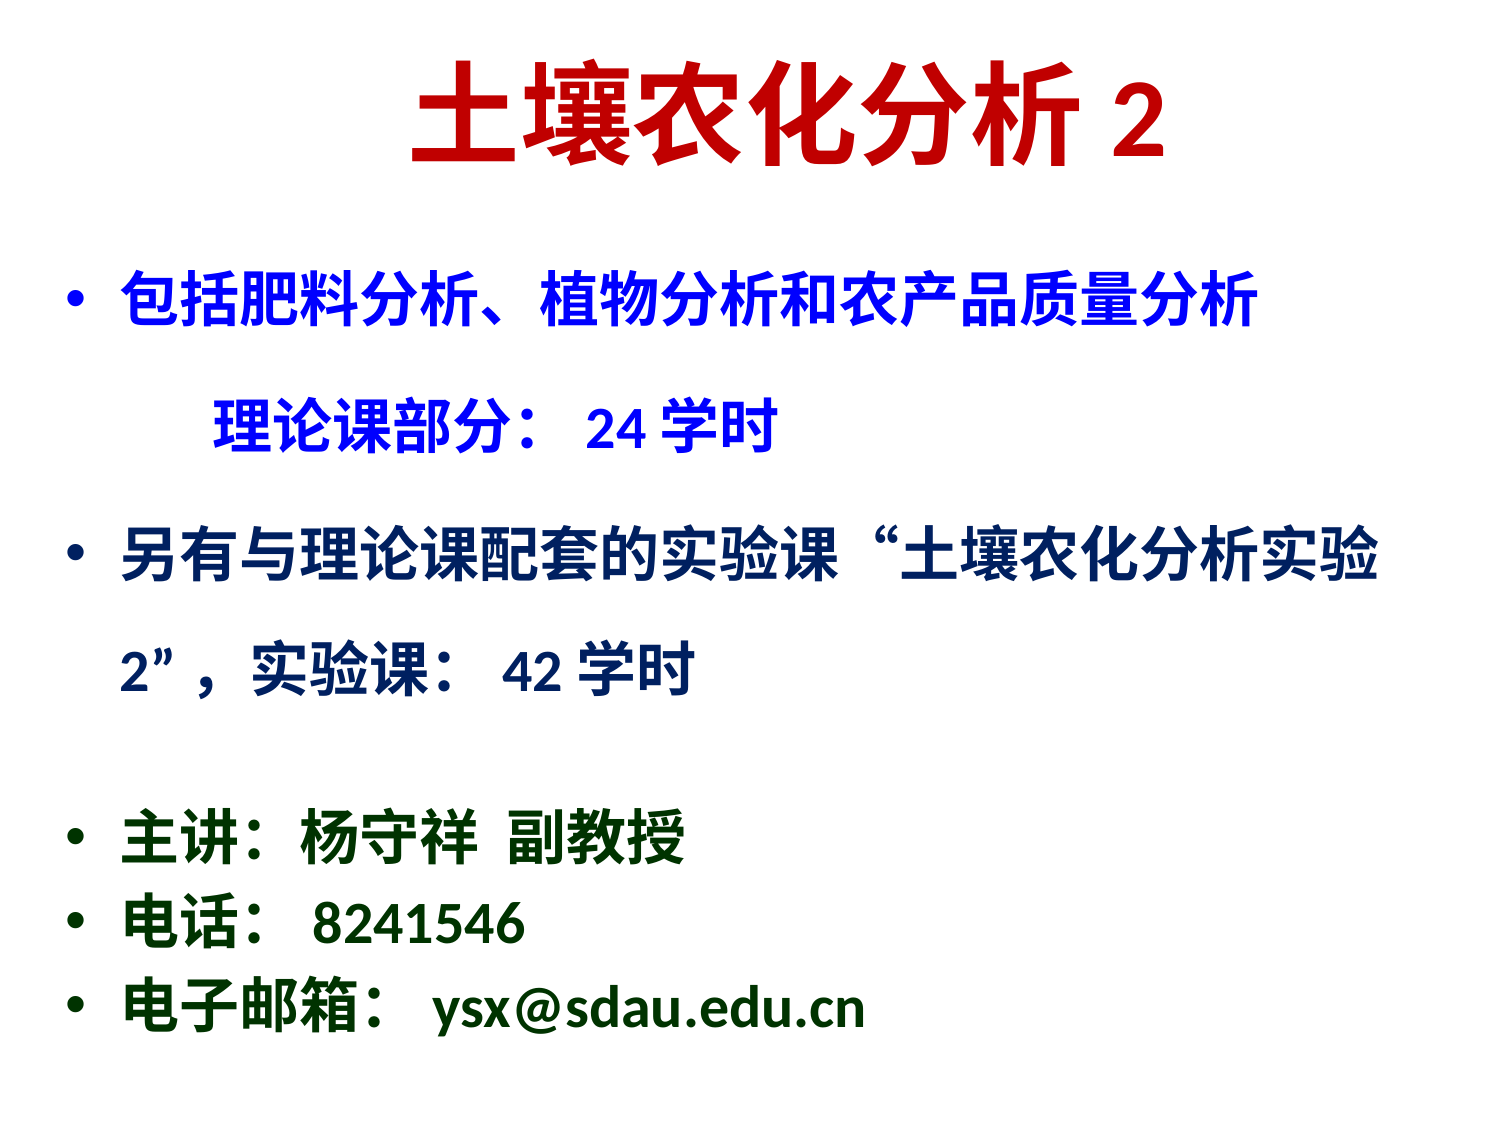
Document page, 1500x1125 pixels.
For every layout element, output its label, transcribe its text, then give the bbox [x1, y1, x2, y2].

title 土壤农化分析2 [75, 0, 1500, 223]
list 包括肥料分析、植物分析和农产品质量分析 理论课部分：24学时 另有与理论课配套的实验课“土壤农化分析实验2”，实验课：42学时 主讲：杨守祥 副教授 电话：8241546 电子邮箱：ysx@sdau.edu.cn [50, 210, 1475, 1055]
